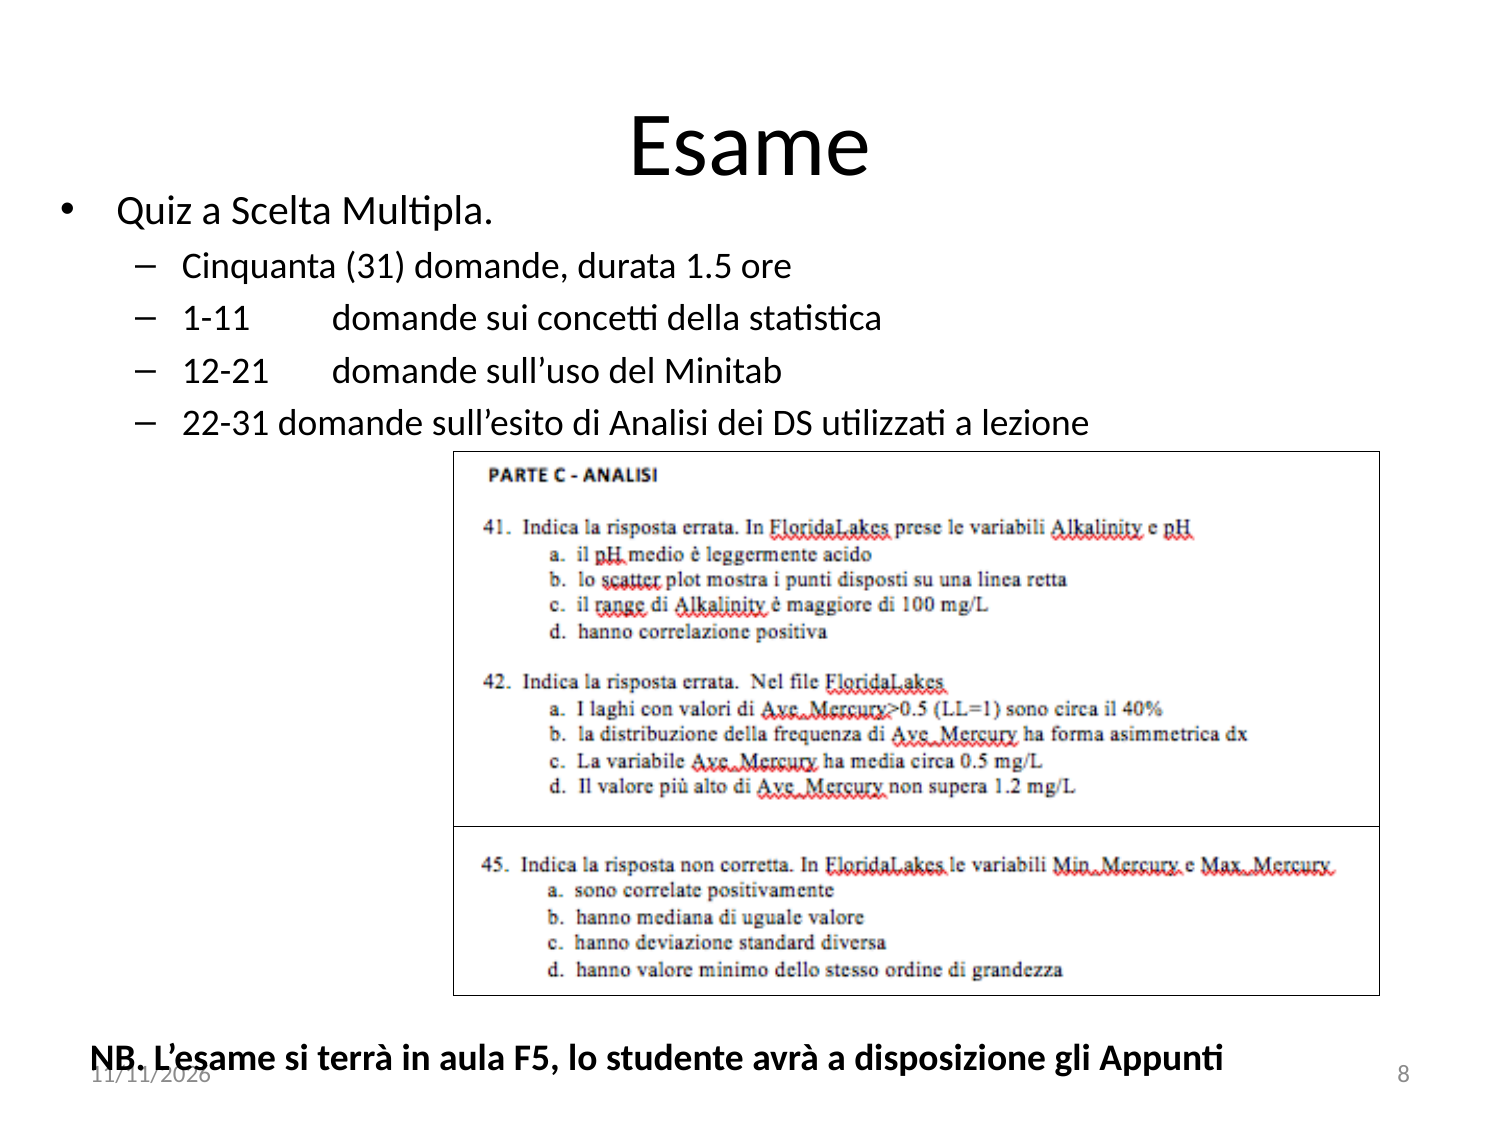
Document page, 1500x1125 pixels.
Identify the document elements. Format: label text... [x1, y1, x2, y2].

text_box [452, 451, 1380, 996]
slide_number 8 [1074, 1042, 1425, 1103]
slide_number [75, 1042, 425, 1103]
title Esame [75, 45, 1425, 233]
text_box NB. L’esame si terrà in aula F5, lo studente avrà a disposizione gli Appunti [74, 1025, 1392, 1086]
text_box Quiz a Scelta Multipla. Cinquanta (31) domande, durata 1.5 ore 1-11 domande sui concetti della statistica 12-21 domande sull’uso del Minitab 22-31 domande sull’esito di Analisi dei DS utilizzati a lezione [45, 175, 1396, 476]
